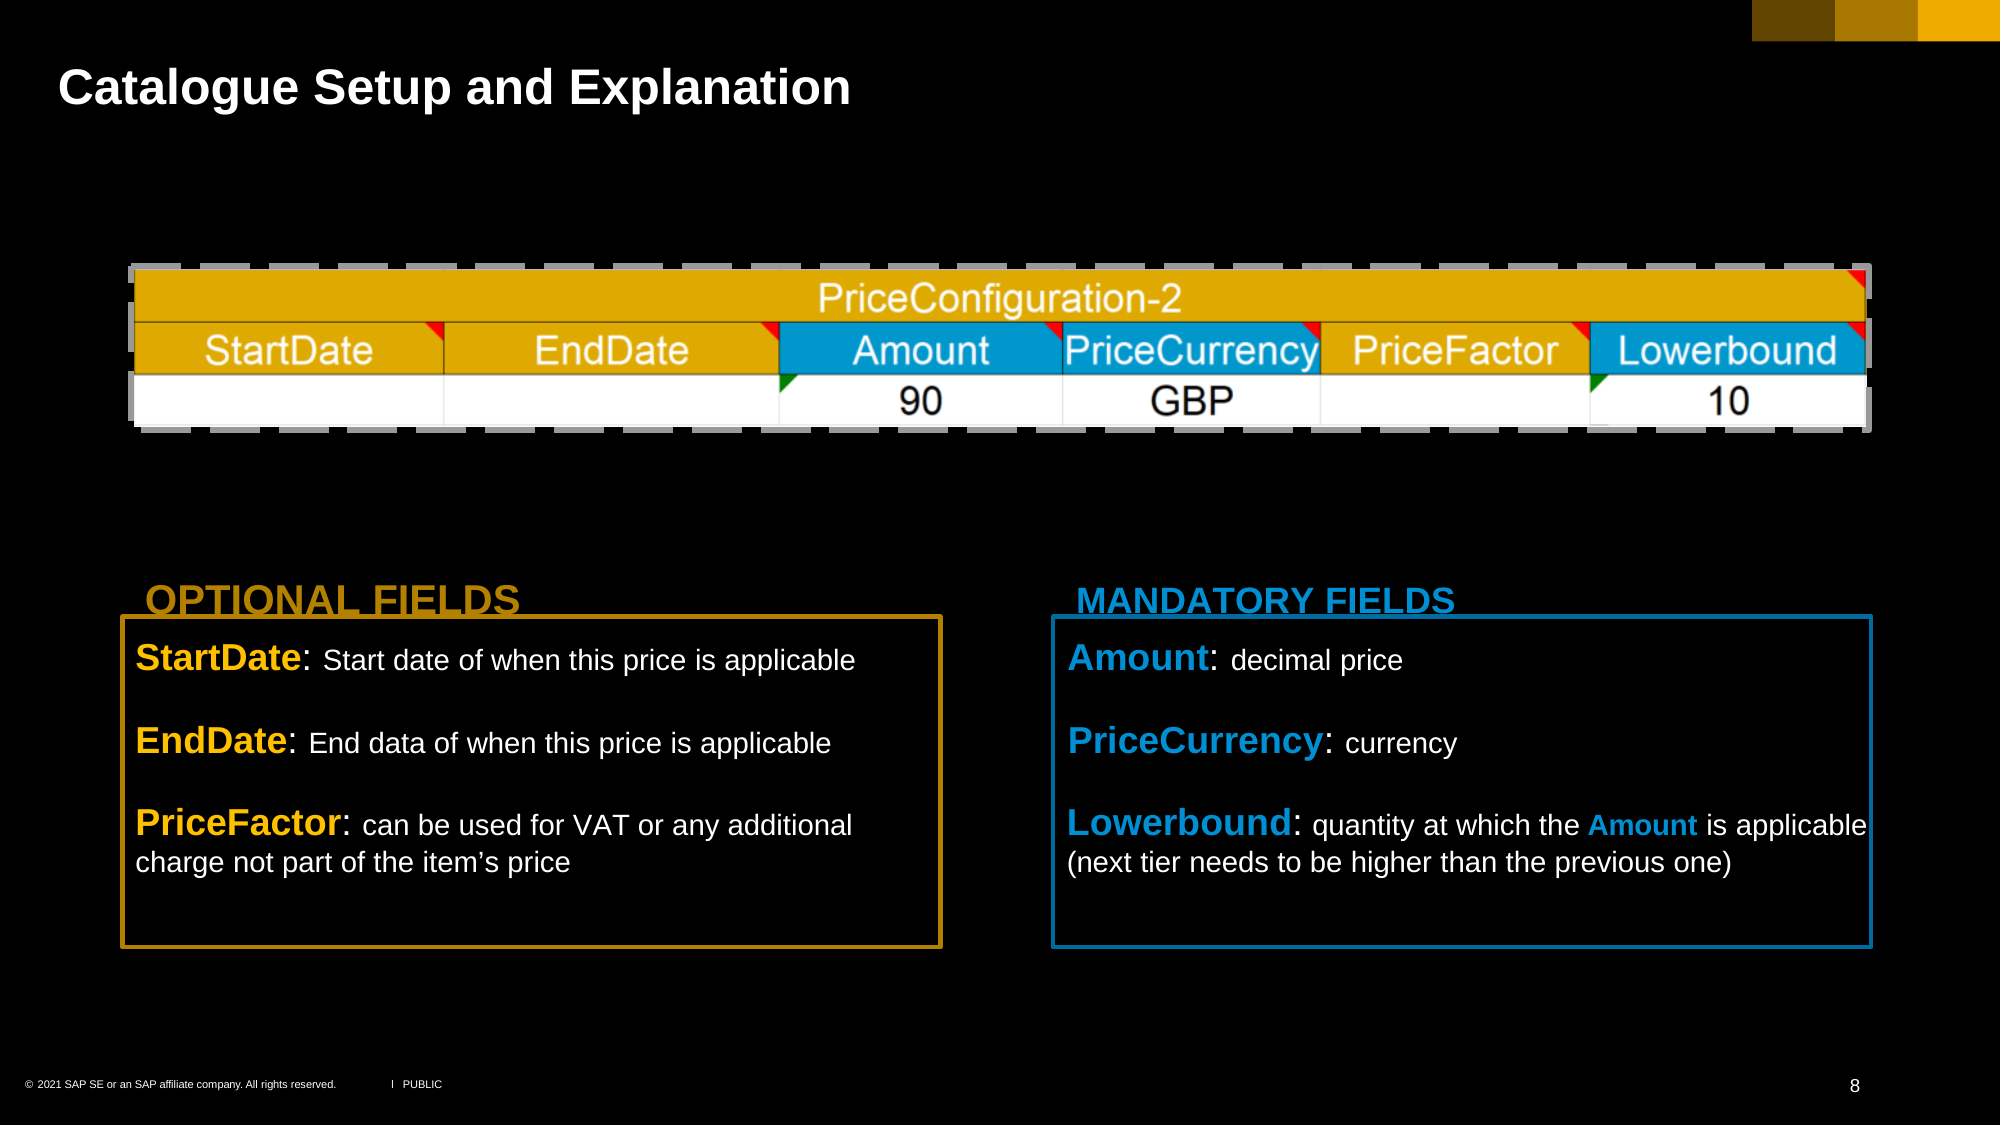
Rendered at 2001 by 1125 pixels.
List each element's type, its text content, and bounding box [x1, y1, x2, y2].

text_box StartDate:Start date of when this price is applicable EndDate:End data of when this price is applicable PriceFactor:can be used for VAT or any additional charge not part of the item’s price [135, 633, 857, 879]
text_box [0, 0, 2000, 1125]
text_box Amount:decimal price [1067, 633, 1404, 679]
text_box Lowerbound:quantity at which theAmountis applicable (next tier needs to be higher than the previous one) [1066, 798, 1868, 879]
text_box PriceCurrency:currency [1068, 715, 1458, 761]
text_box [1052, 616, 1872, 948]
text_box [122, 616, 941, 948]
text_box [1919, 0, 2000, 42]
text_box ©2021 SAP SE or an SAP affiliate company. All rights reserved. ǀ PUBLIC 8 [25, 1073, 1976, 1096]
text_box [1751, 0, 1836, 42]
picture [133, 269, 1867, 428]
text_box OPTIONAL FIELDS MANDATORY FIELDS [145, 550, 1456, 627]
text_box [1836, 0, 1919, 42]
text_box Catalogue Setup and Explanation [57, 54, 853, 115]
